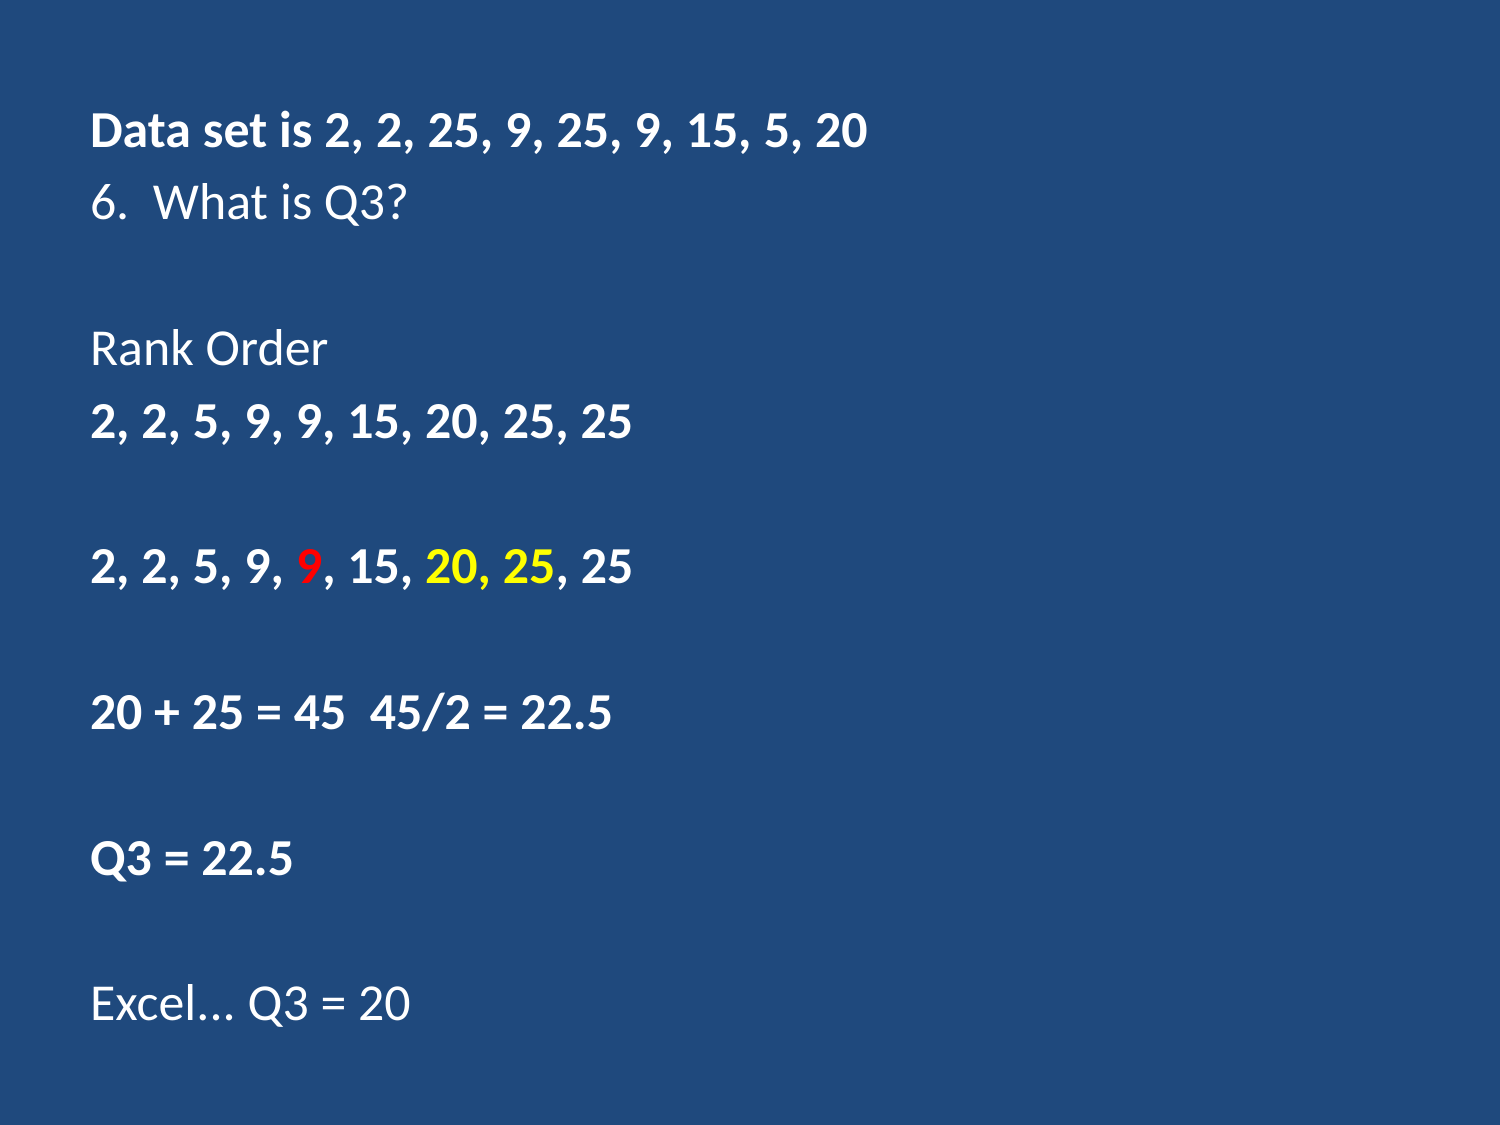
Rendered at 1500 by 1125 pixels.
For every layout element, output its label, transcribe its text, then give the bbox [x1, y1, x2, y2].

list Data set is 2, 2, 25, 9, 25, 9, 15, 5, 20 6. What is Q3? Rank Order 2, 2, 5, 9, 9, 15, 20, 25, 25 2, 2, 5, 9, 9, 15, 20, 25, 25 20 + 25 = 45 45/2 = 22.5 Q3 = 22.5 Excel... Q3 = 20 [75, 87, 1425, 1050]
